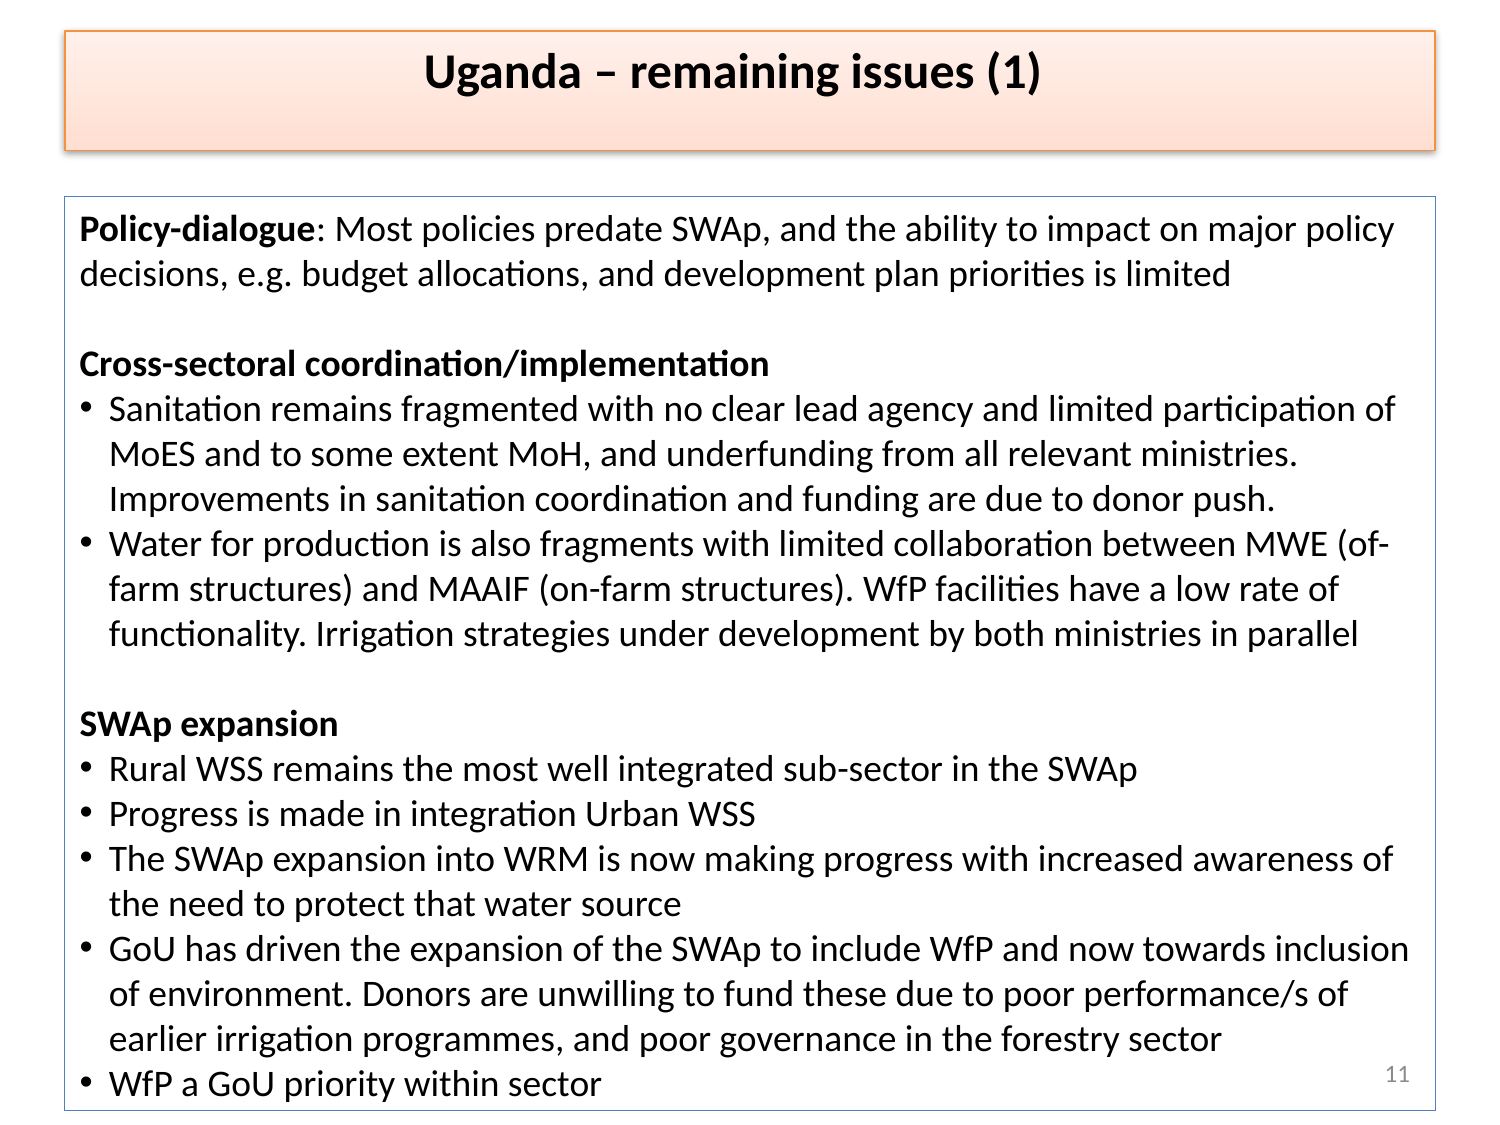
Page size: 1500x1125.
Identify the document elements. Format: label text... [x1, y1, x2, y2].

text_box Policy-dialogue: Most policies predate SWAp, and the ability to impact on major policy decisions, e.g. budget allocations, and development plan priorities is limited Cross-sectoral coordination/implementation Sanitation remains fragmented with no clear lead agency and limited participation of MoES and to some extent MoH, and underfunding from all relevant ministries. Improvements in sanitation coordination and funding are due to donor push. Water for production is also fragments with limited collaboration between MWE (of-farm structures) and MAAIF (on-farm structures). WfP facilities have a low rate of functionality. Irrigation strategies under development by both ministries in parallel SWAp expansion Rural WSS remains the most well integrated sub-sector in the SWAp Progress is made in integration Urban WSS The SWAp expansion into WRM is now making progress with increased awareness of the need to protect that water source GoU has driven the expansion of the SWAp to include WfP and now towards inclusion of environment. Donors are unwilling to fund these due to poor performance/s of earlier irrigation programmes, and poor governance in the forestry sector WfP a GoU priority within sector [64, 196, 1436, 1111]
slide_number 11 [1074, 1042, 1425, 1103]
text_box Uganda – remaining issues (1) [64, 30, 1436, 151]
